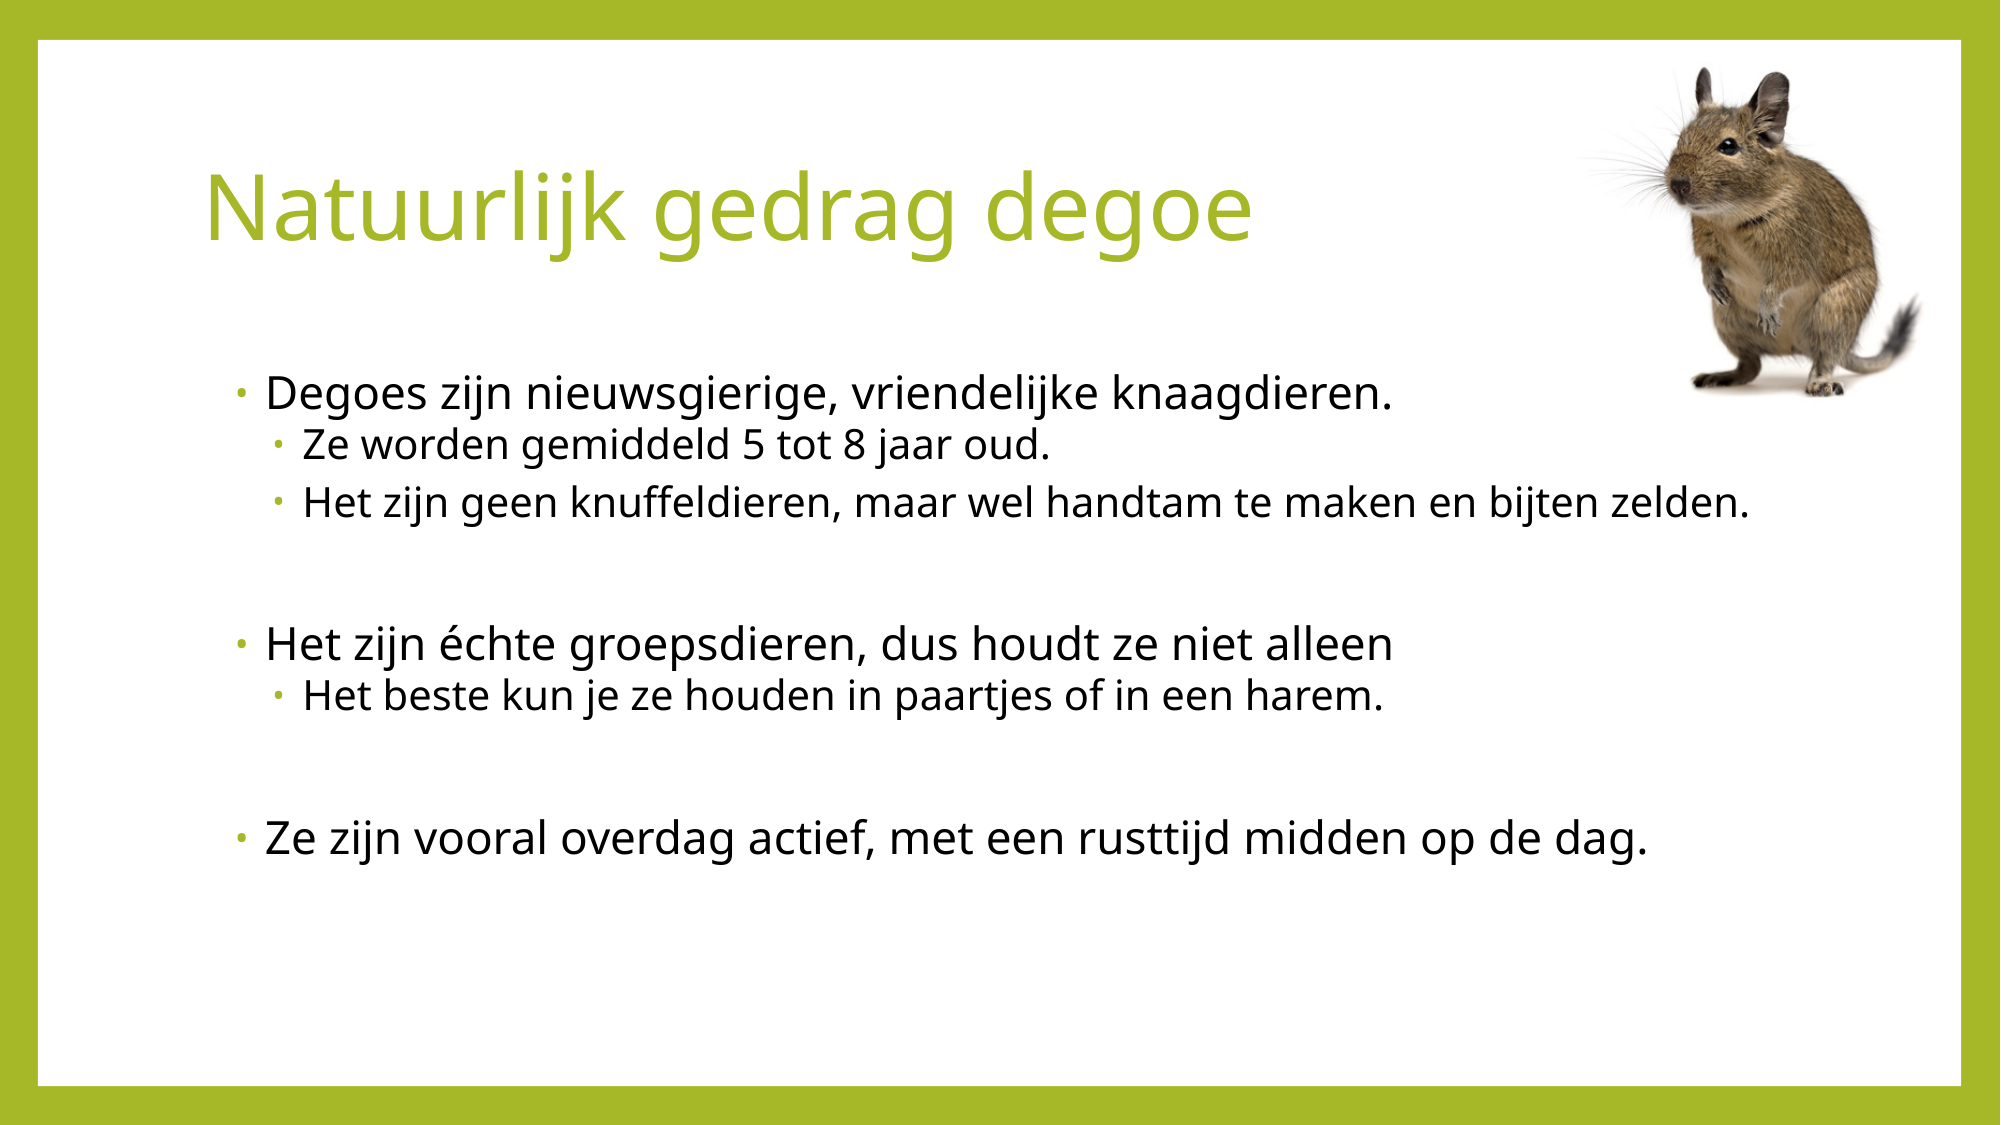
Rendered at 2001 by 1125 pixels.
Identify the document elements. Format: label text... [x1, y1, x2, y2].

title Natuurlijk gedrag degoe [187, 99, 1571, 323]
list [187, 337, 1571, 1000]
picture [1576, 44, 1948, 416]
text_box Degoes zijn nieuwsgierige, vriendelijke knaagdieren. Ze worden gemiddeld 5 tot 8 jaar oud. Het zijn geen knuffeldieren, maar wel handtam te maken en bijten zelden. Het zijn échte groepsdieren, dus houdt ze niet alleen Het beste kun je ze houden in paartjes of in een harem. Ze zijn vooral overdag actief, met een rusttijd midden op de dag. [212, 362, 1833, 1025]
